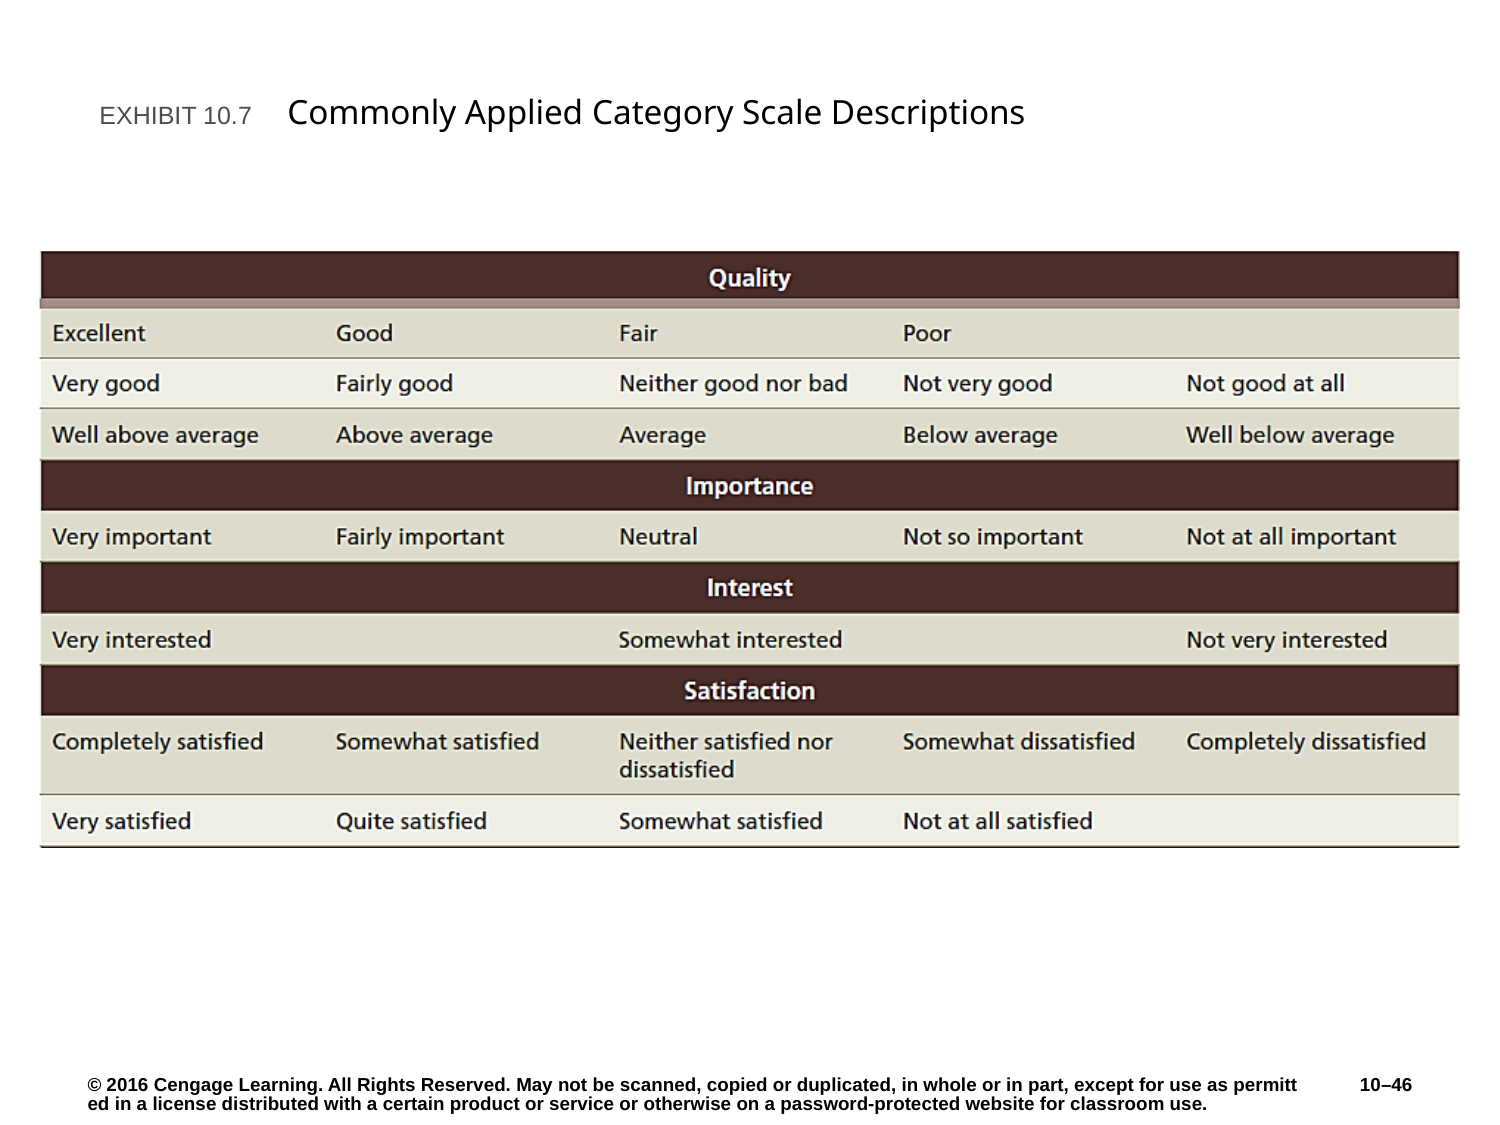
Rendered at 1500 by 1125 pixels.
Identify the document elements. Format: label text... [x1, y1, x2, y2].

slide_number 10–46 [1050, 1042, 1413, 1103]
text_box EXHIBIT 10.7 Commonly Applied Category Scale Descriptions [84, 84, 1414, 139]
footer © 2016 Cengage Learning. All Rights Reserved. May not be scanned, copied or duplicated, in whole or in part, except for use as permitted in a license distributed with a certain product or service or otherwise on a password-protected website for classroom use. [87, 1057, 1050, 1103]
picture [37, 247, 1463, 848]
